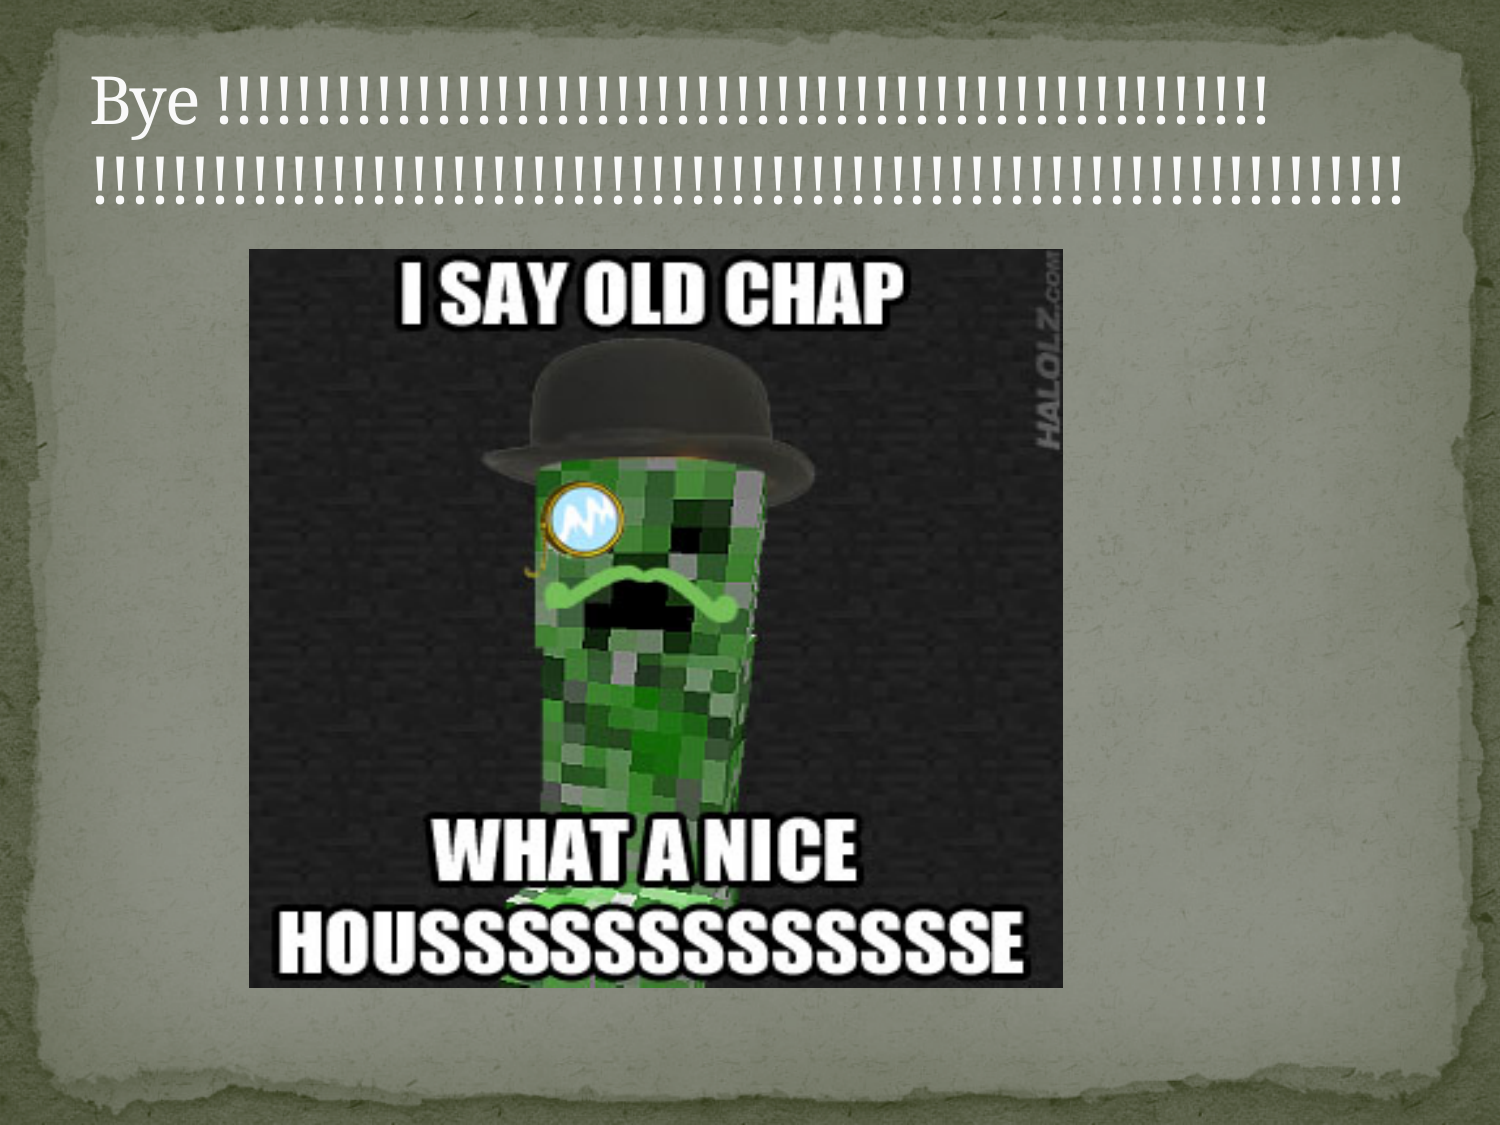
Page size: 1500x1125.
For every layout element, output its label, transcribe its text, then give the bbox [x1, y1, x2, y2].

title Bye !!!!!!!!!!!!!!!!!!!!!!!!!!!!!!!!!!!!!!!!!!!!!!!!!!!!! !!!!!!!!!!!!!!!!!!!!!!!!!!!!!!!!!!!!!!!!!!!!!!!!!!!!!!!!!!!!!!!!!! [74, 24, 1425, 225]
picture [249, 249, 1063, 988]
